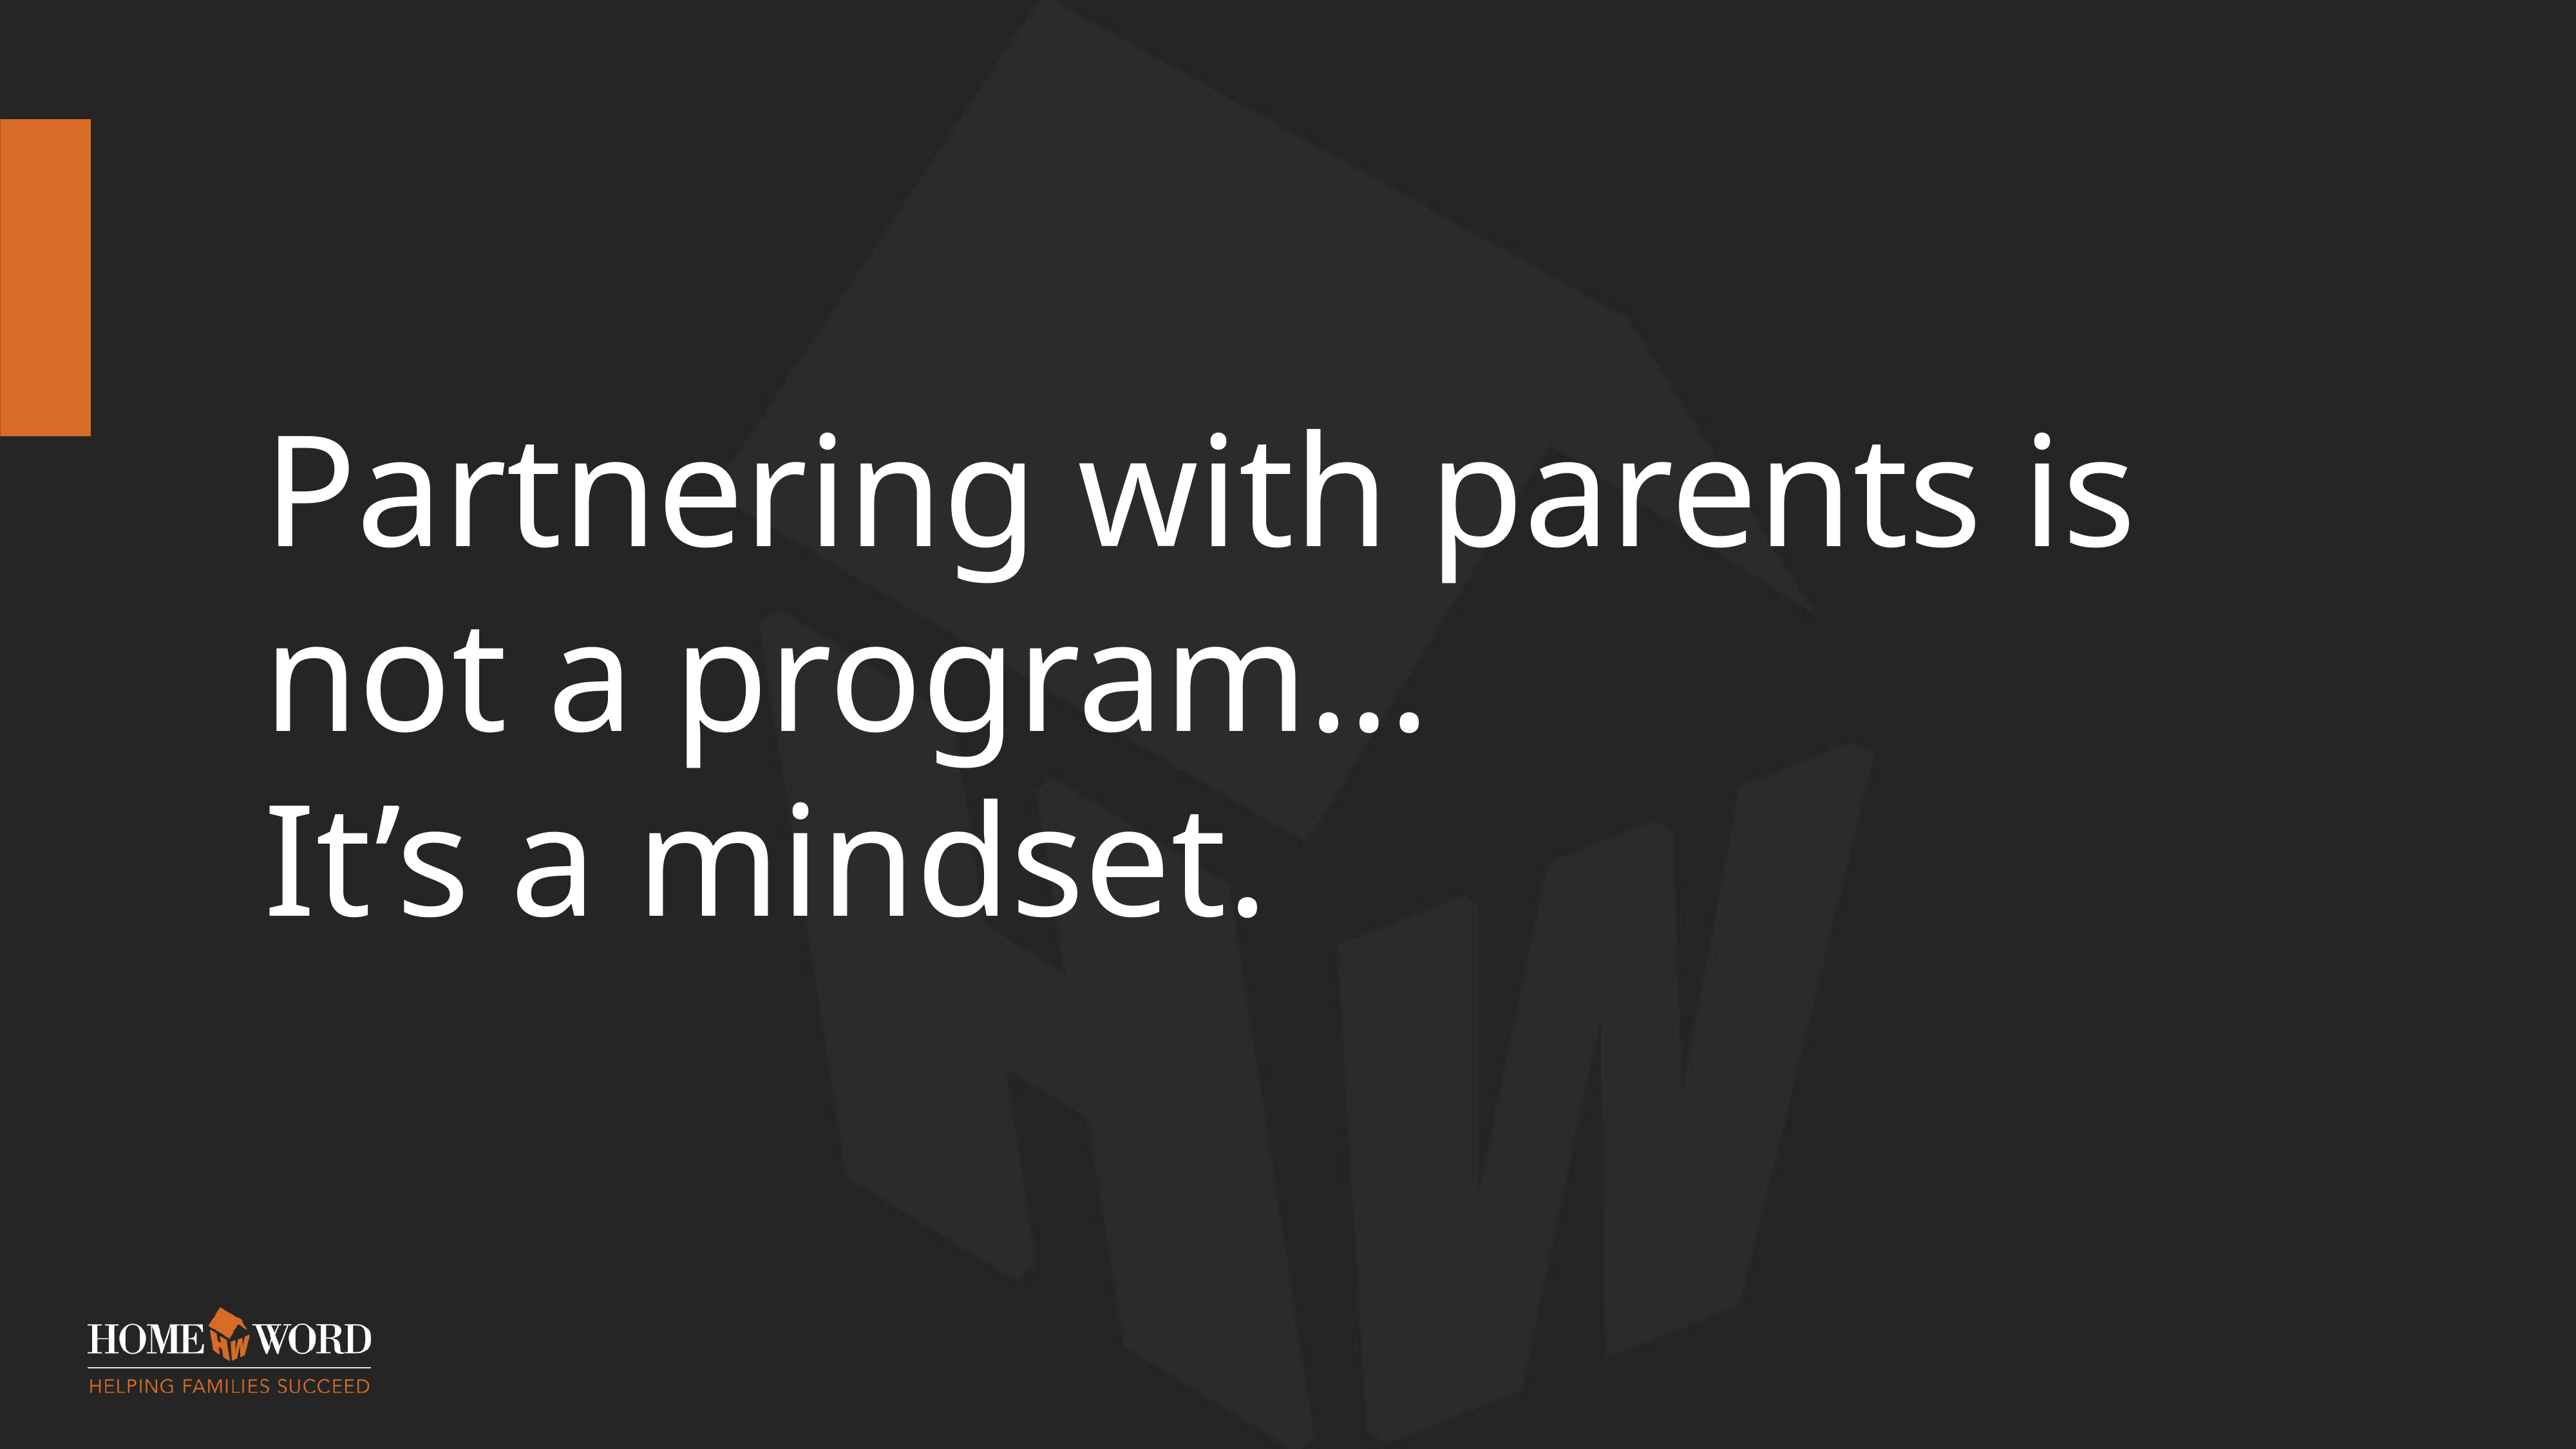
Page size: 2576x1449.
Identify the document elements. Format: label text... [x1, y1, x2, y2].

picture [0, 0, 2576, 1449]
title Partnering with parents is not a program… It’s a mindset. [258, 386, 2189, 1103]
